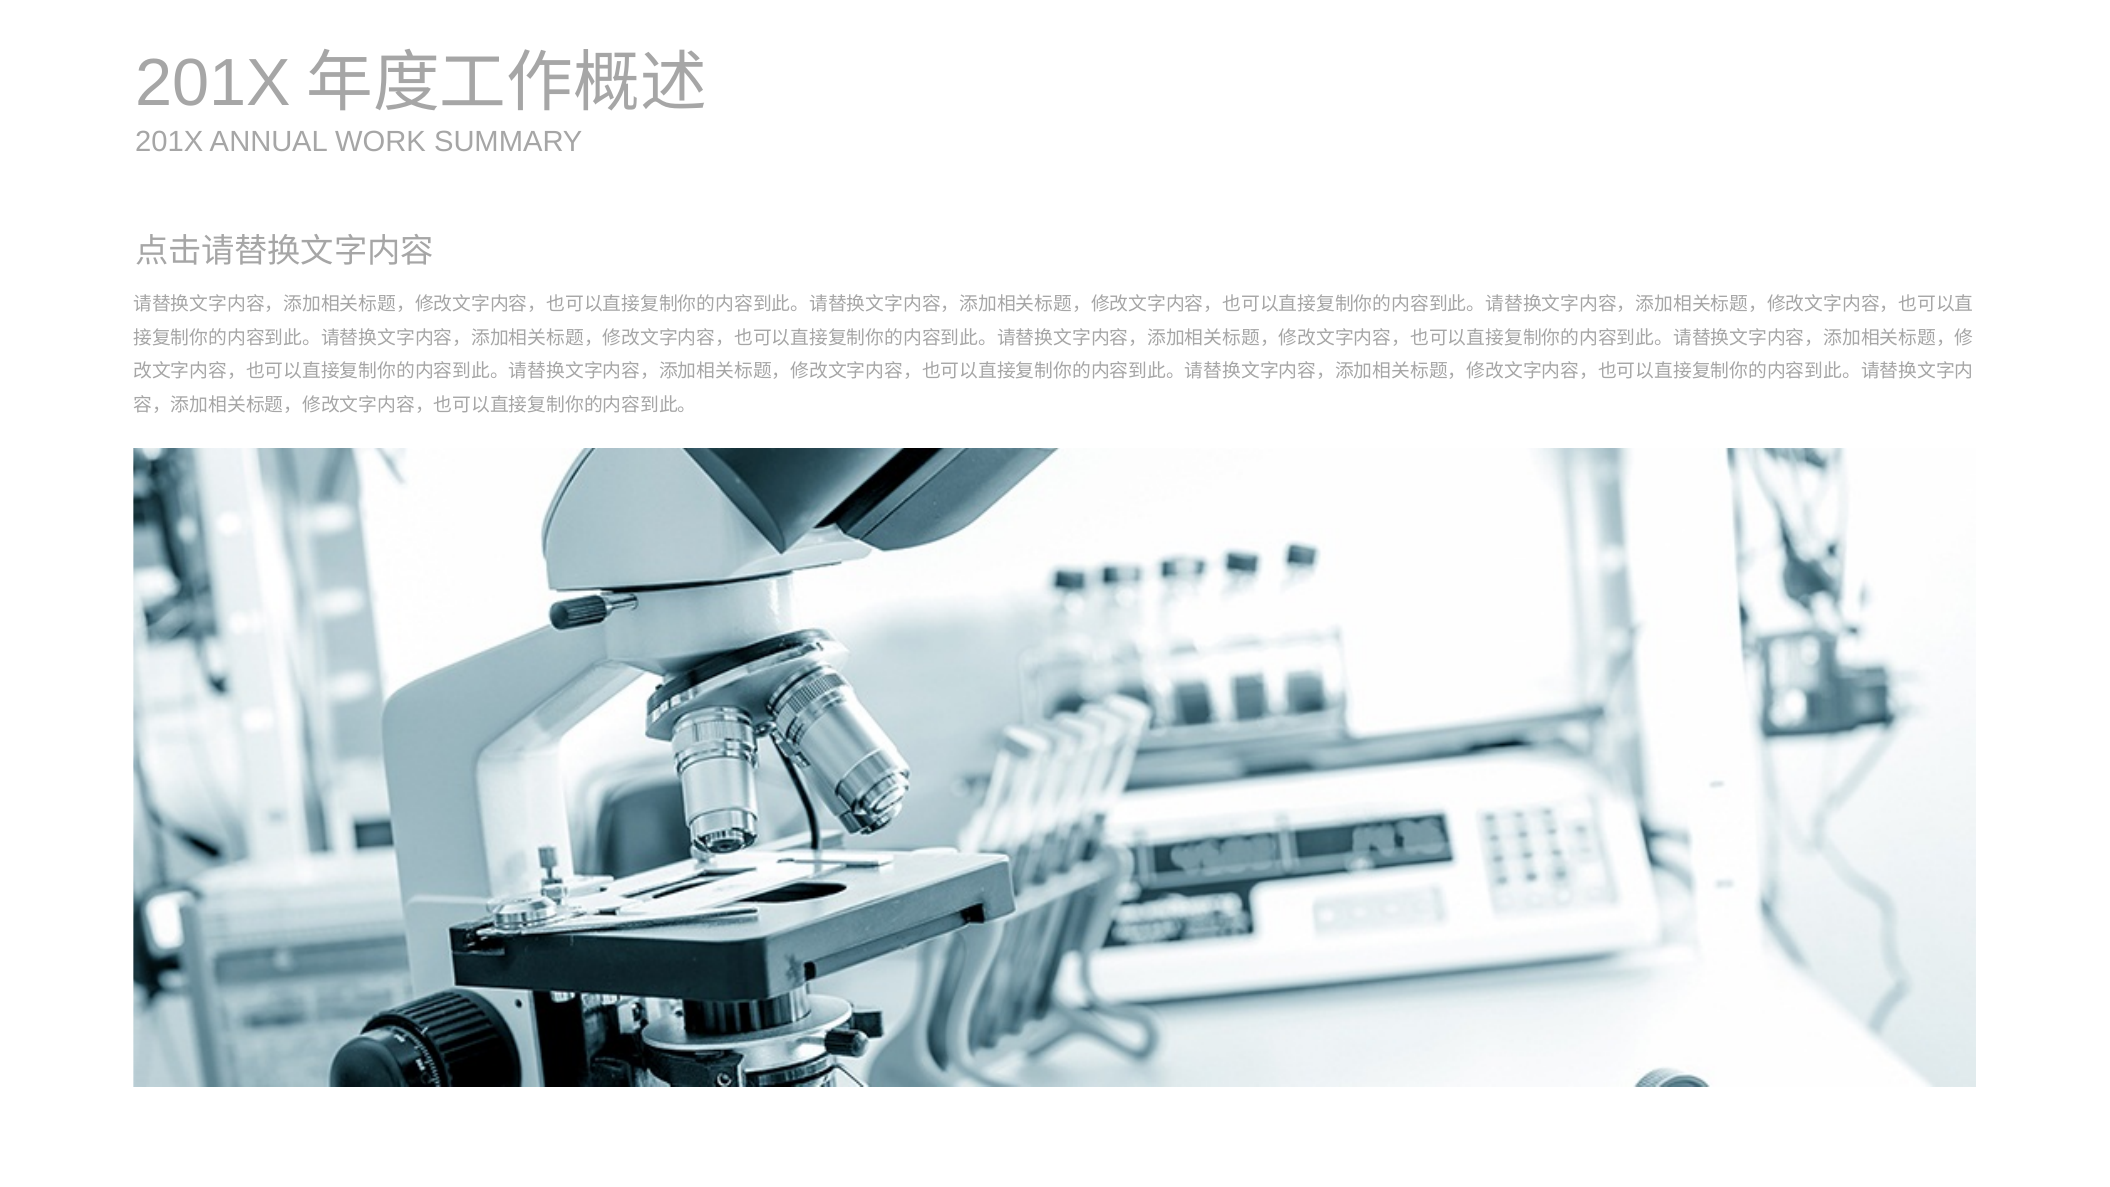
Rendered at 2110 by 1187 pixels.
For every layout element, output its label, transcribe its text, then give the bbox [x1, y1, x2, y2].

text_box 201X ANNUAL WORK SUMMARY [135, 122, 596, 158]
text_box 请替换文字内容，添加相关标题，修改文字内容，也可以直接复制你的内容到此。请替换文字内容，添加相关标题，修改文字内容，也可以直接复制你的内容到此。请替换文字内容，添加相关标题，修改文字内容，也可以直接复制你的内容到此。请替换文字内容，添加相关标题，修改文字内容，也可以直接复制你的内容到此。请替换文字内容，添加相关标题，修改文字内容，也可以直接复制你的内容到此。请替换文字内容，添加相关标题，修改文字内容，也可以直接复制你的内容到此。请替换文字内容，添加相关标题，修改文字内容，也可以直接复制你的内容到此。请替换文字内容，添加相关标题，修改文字内容，也可以直接复制你的内容到此。请替换文字内容，添加相关标题，修改文字内容，也可以直接复制你的内容到此。 [133, 280, 1976, 416]
text_box 点击请替换文字内容 [135, 229, 435, 270]
text_box [132, 447, 1977, 1087]
text_box 201X年度工作概述 [135, 38, 783, 119]
